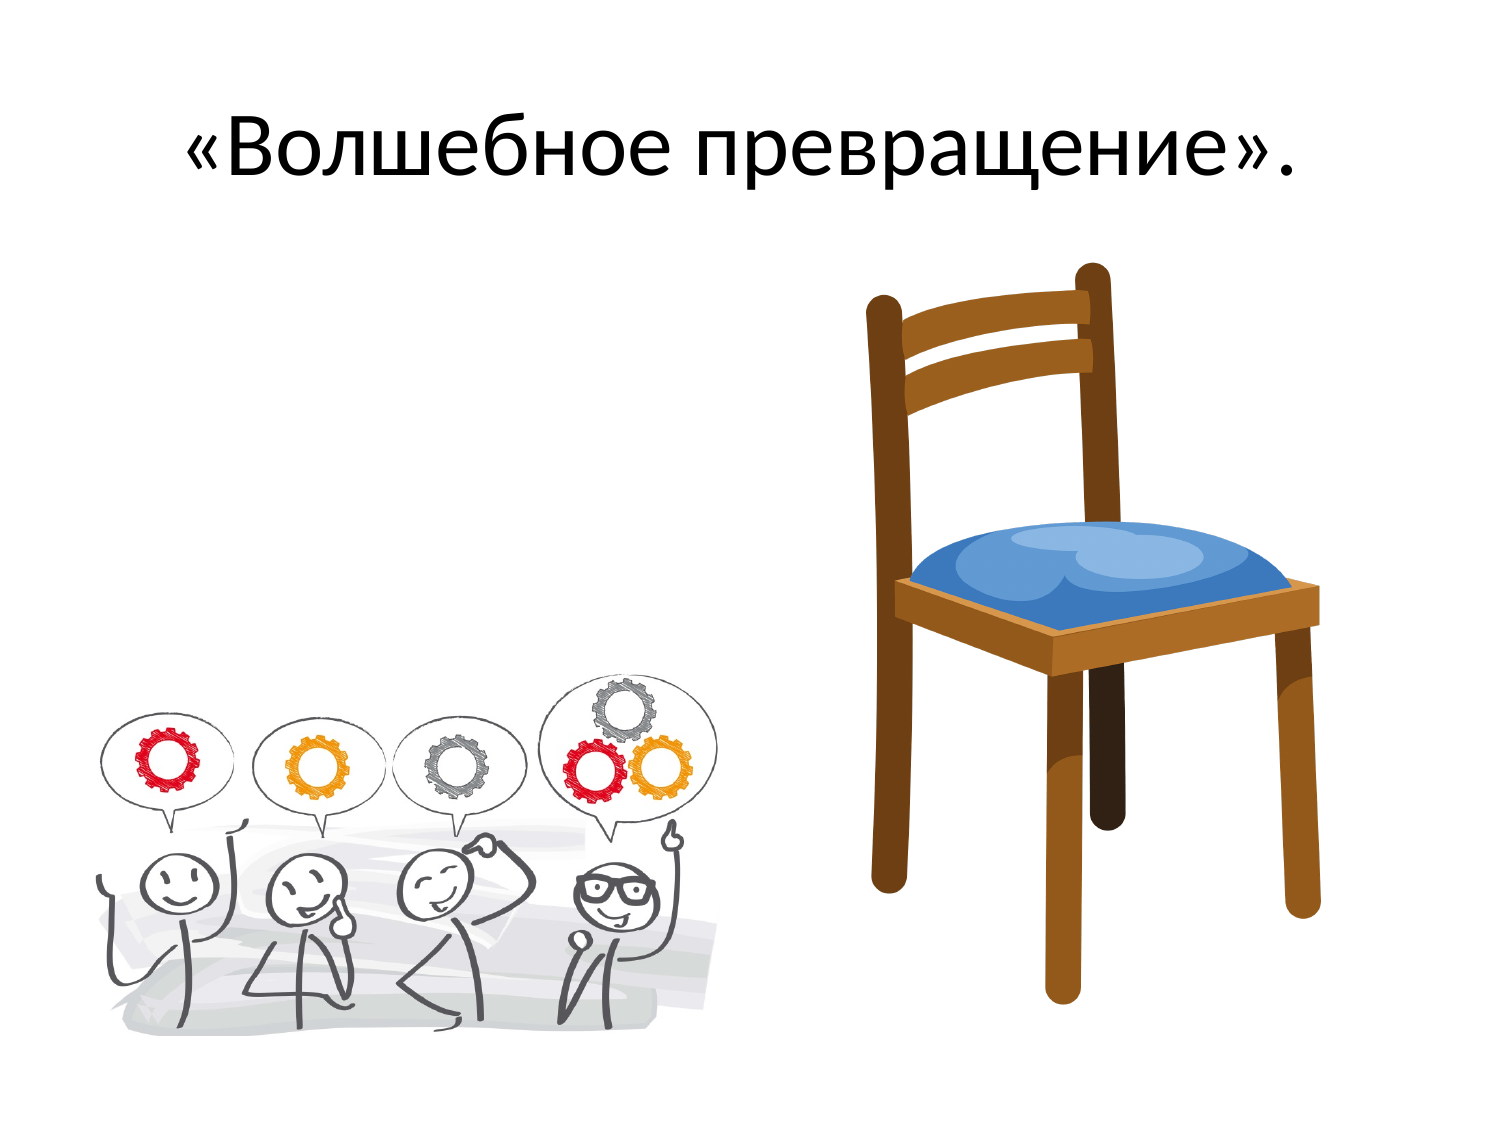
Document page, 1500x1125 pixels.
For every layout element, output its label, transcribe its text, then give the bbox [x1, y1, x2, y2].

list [866, 262, 1321, 1006]
title «Волшебное превращение». [75, 45, 1425, 233]
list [76, 656, 740, 1036]
